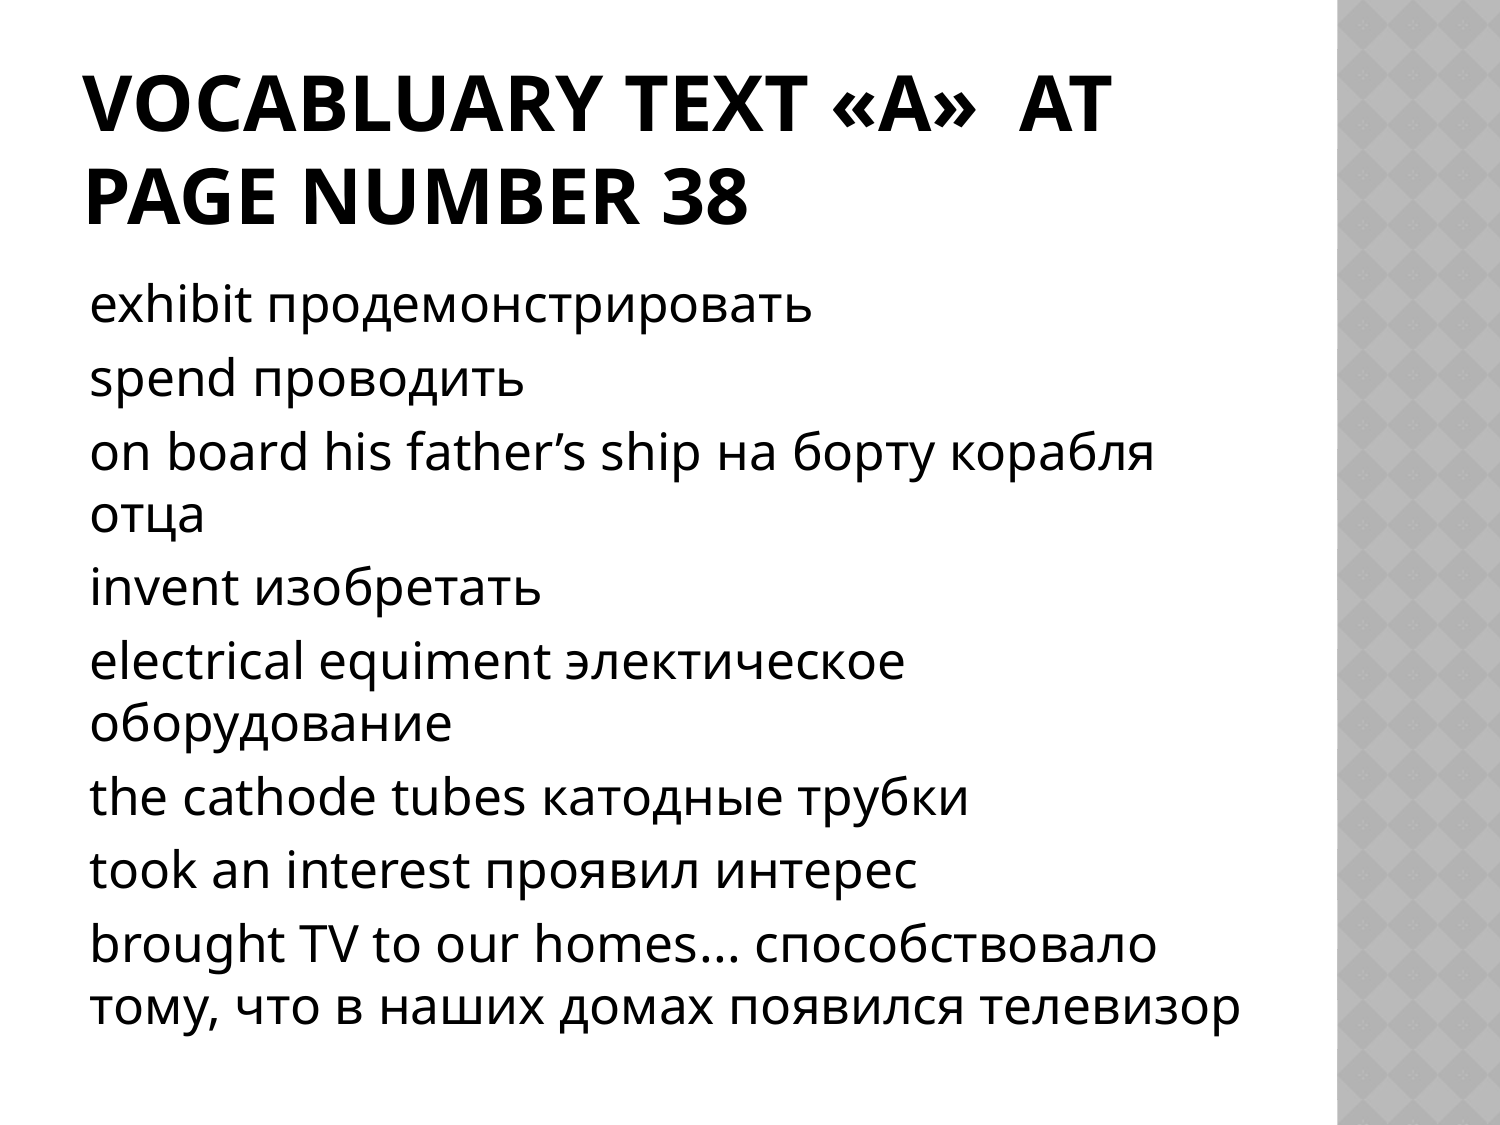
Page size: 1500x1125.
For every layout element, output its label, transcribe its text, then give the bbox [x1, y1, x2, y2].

title vocabluary text «A» at page number 38 [75, 52, 1263, 240]
list exhibit продемонстрировать spend проводить on board his father’s ship на борту корабля отца invent изобретать electrical equiment электическое оборудование the cathode tubes катодные трубки took an interest проявил интерес brought TV to our homes... способствовало тому, что в наших домах появился телевизор [75, 264, 1263, 1059]
